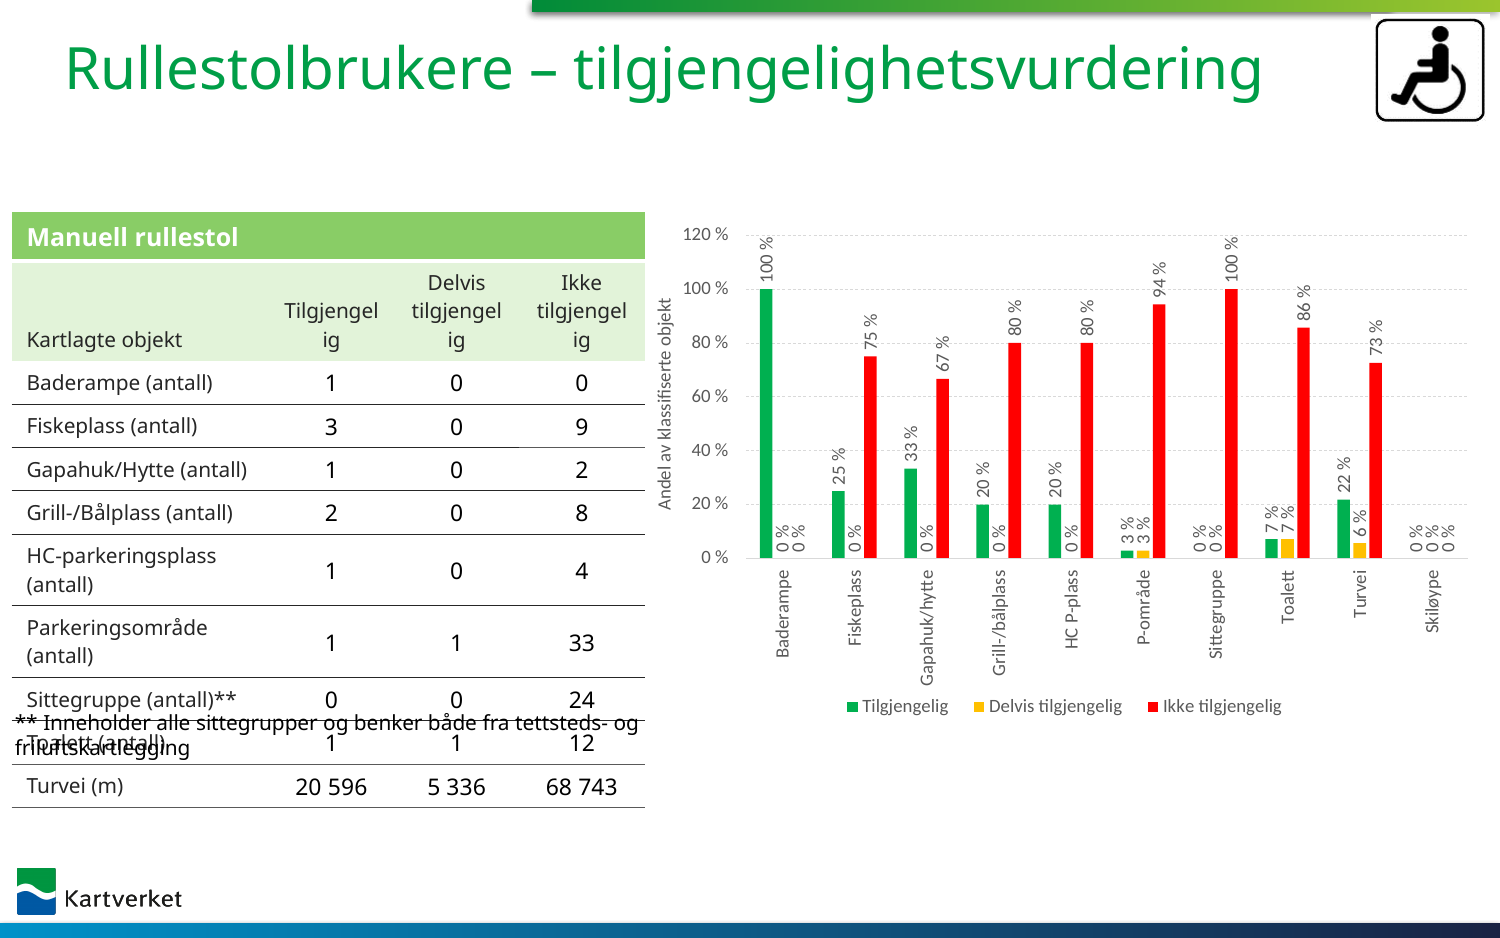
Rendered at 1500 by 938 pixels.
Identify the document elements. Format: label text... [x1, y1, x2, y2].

table_cell 5 336 [394, 768, 519, 807]
table_cell 33 [519, 606, 638, 677]
table_cell Sittegruppe (antall)** [12, 678, 269, 702]
table_cell 68 743 [519, 768, 645, 807]
table_cell Tilgjengelig [269, 263, 394, 361]
table_cell 0 [394, 448, 519, 490]
table_cell Turvei (m) [12, 768, 269, 807]
table_cell 0 [394, 678, 519, 702]
table_cell 1 [269, 606, 394, 677]
table_cell 24 [519, 678, 638, 702]
table_cell 8 [519, 491, 638, 534]
table_cell Gapahuk/Hytte (antall) [12, 448, 269, 490]
table_cell Grill-/Bålplass (antall) [12, 491, 269, 534]
table_cell 20 596 [269, 768, 394, 807]
table_cell Delvis tilgjengelig [394, 263, 519, 361]
picture [643, 218, 1480, 728]
table_cell Baderampe (antall) [12, 361, 269, 404]
table_cell Kartlagte objekt [12, 263, 269, 361]
table_cell 0 [394, 361, 519, 404]
table_cell Ikke tilgjengelig [519, 263, 638, 361]
table_header Manuell rullestol [12, 212, 645, 259]
table_cell 1 [269, 448, 394, 490]
table_cell 0 [519, 361, 638, 404]
table_cell Fiskeplass (antall) [12, 405, 269, 447]
table_cell Parkeringsområde (antall) [12, 606, 269, 677]
table_cell 1 [269, 361, 394, 404]
table_cell 0 [394, 535, 519, 605]
table_cell 0 [269, 678, 394, 702]
table_cell 1 [269, 535, 394, 605]
picture [1371, 13, 1491, 127]
table_cell 4 [519, 535, 638, 605]
table_cell 3 [269, 405, 394, 447]
table_cell 2 [269, 491, 394, 534]
table_cell 1 [394, 606, 519, 677]
table_cell 0 [394, 405, 519, 447]
table_cell 0 [394, 491, 519, 534]
table_cell HC-parkeringsplass (antall) [12, 535, 269, 605]
text_box Rullestolbrukere – tilgjengelighetsvurdering [49, 12, 1372, 109]
text_box ** Inneholder alle sittegrupper og benker både fra tettsteds- og friluftskartlegging [0, 702, 745, 768]
table_cell 2 [519, 448, 638, 490]
table_cell 9 [519, 405, 638, 447]
